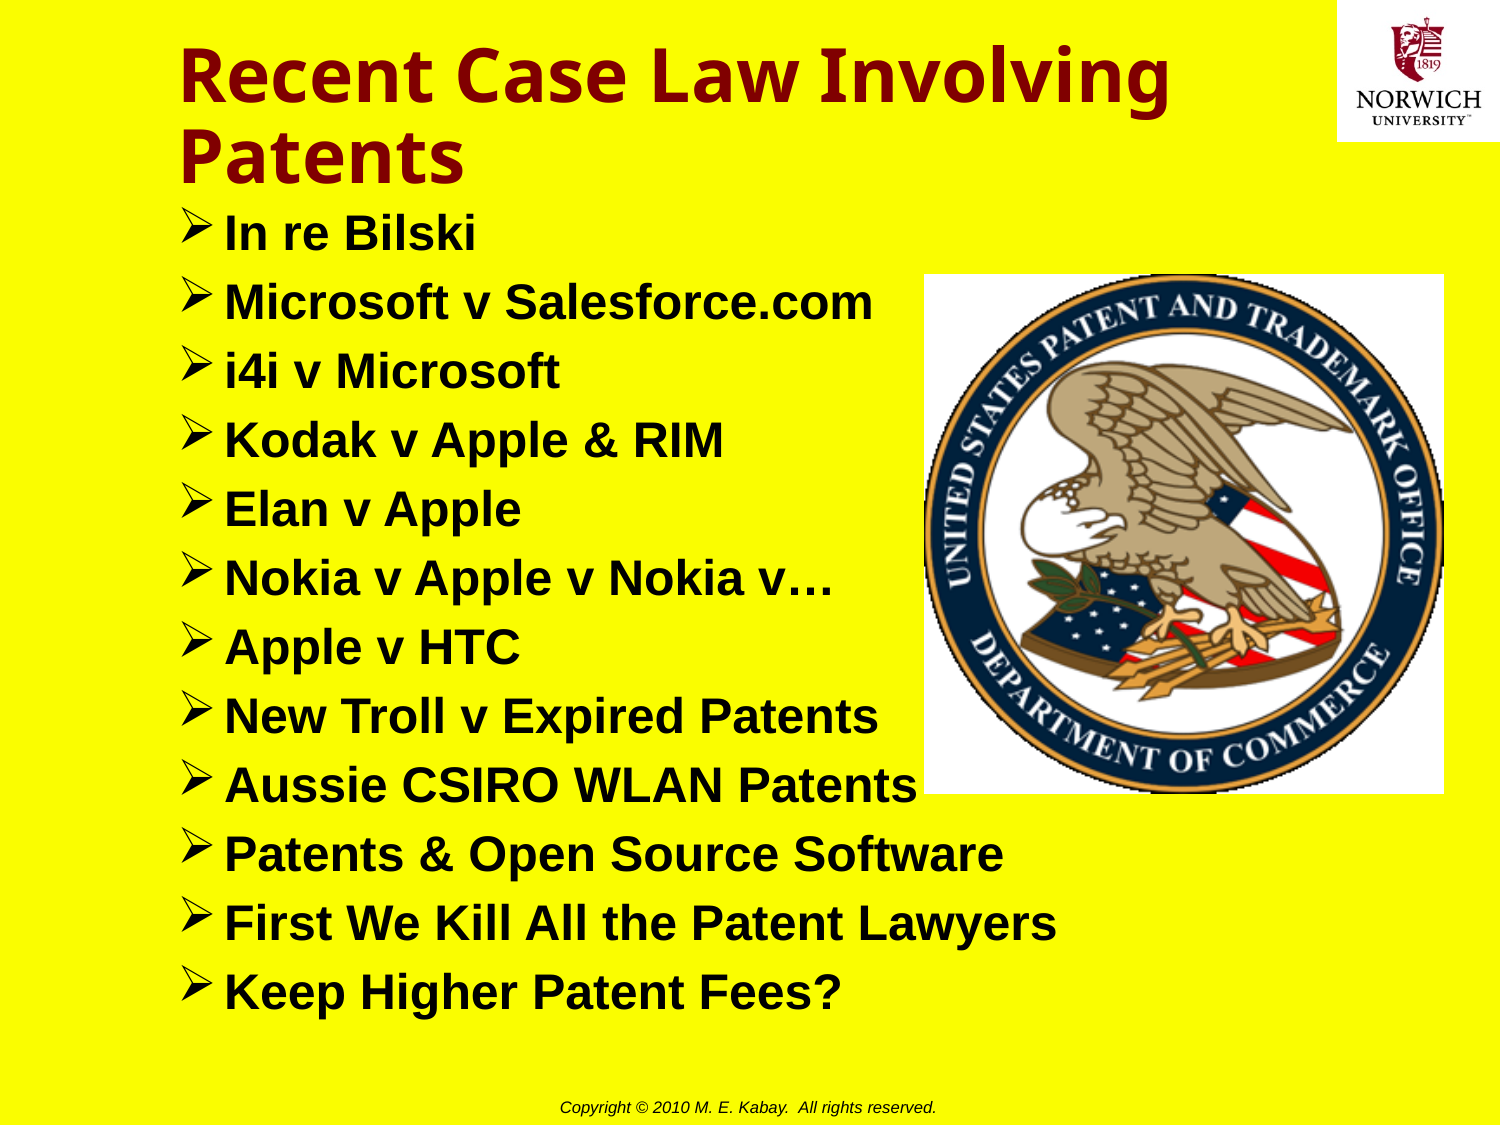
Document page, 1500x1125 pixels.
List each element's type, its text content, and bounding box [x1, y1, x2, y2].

title Recent Case Law Involving Patents [161, 24, 1339, 199]
picture [924, 274, 1444, 794]
list In re Bilski Microsoft v Salesforce.com i4i v Microsoft Kodak v Apple & RIM Elan v Apple Nokia v Apple v Nokia v… Apple v HTC New Troll v Expired Patents Aussie CSIRO WLAN Patents Patents & Open Source Software First We Kill All the Patent Lawyers Keep Higher Patent Fees? [161, 199, 1339, 1076]
picture [1337, 0, 1500, 142]
